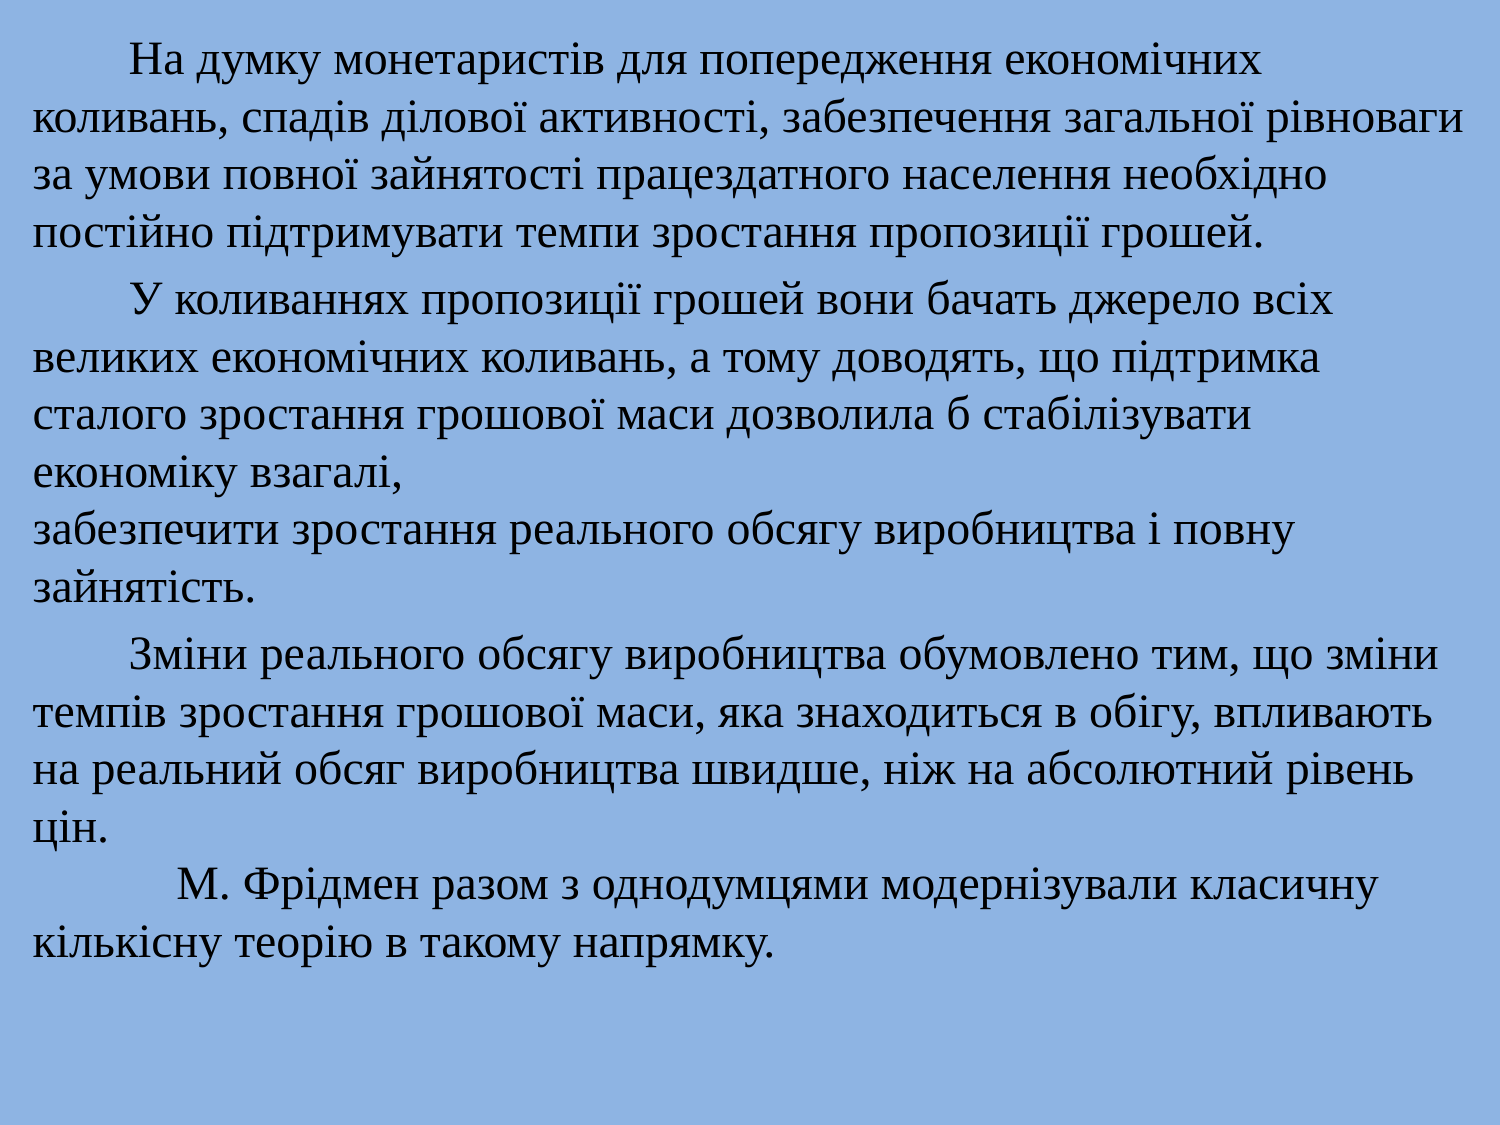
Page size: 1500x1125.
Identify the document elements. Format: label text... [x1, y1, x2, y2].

list На думку монетаристів для попередження економічних коливань, спадів ділової активності, забезпечення загальної рівноваги за умови повної зайнятості працездатного населення необхідно постійно підтримувати темпи зростання пропозиції грошей. У коливаннях пропозиції грошей вони бачать джерело всіх великих економічних коливань, а тому доводять, що підтримка сталого зростання грошової маси дозволила б стабілізувати економіку взагалі, забезпечити зростання реального обсягу виробництва і повну зайнятість. Зміни реального обсягу виробництва обумовлено тим, що зміни темпів зростання грошової маси, яка знаходиться в обігу, впливають на реальний обсяг виробництва швидше, ніж на абсолютний рівень цін. М. Фрідмен разом з однодумцями модернізували класичну кількісну теорію в такому напрямку. [17, 19, 1483, 1094]
